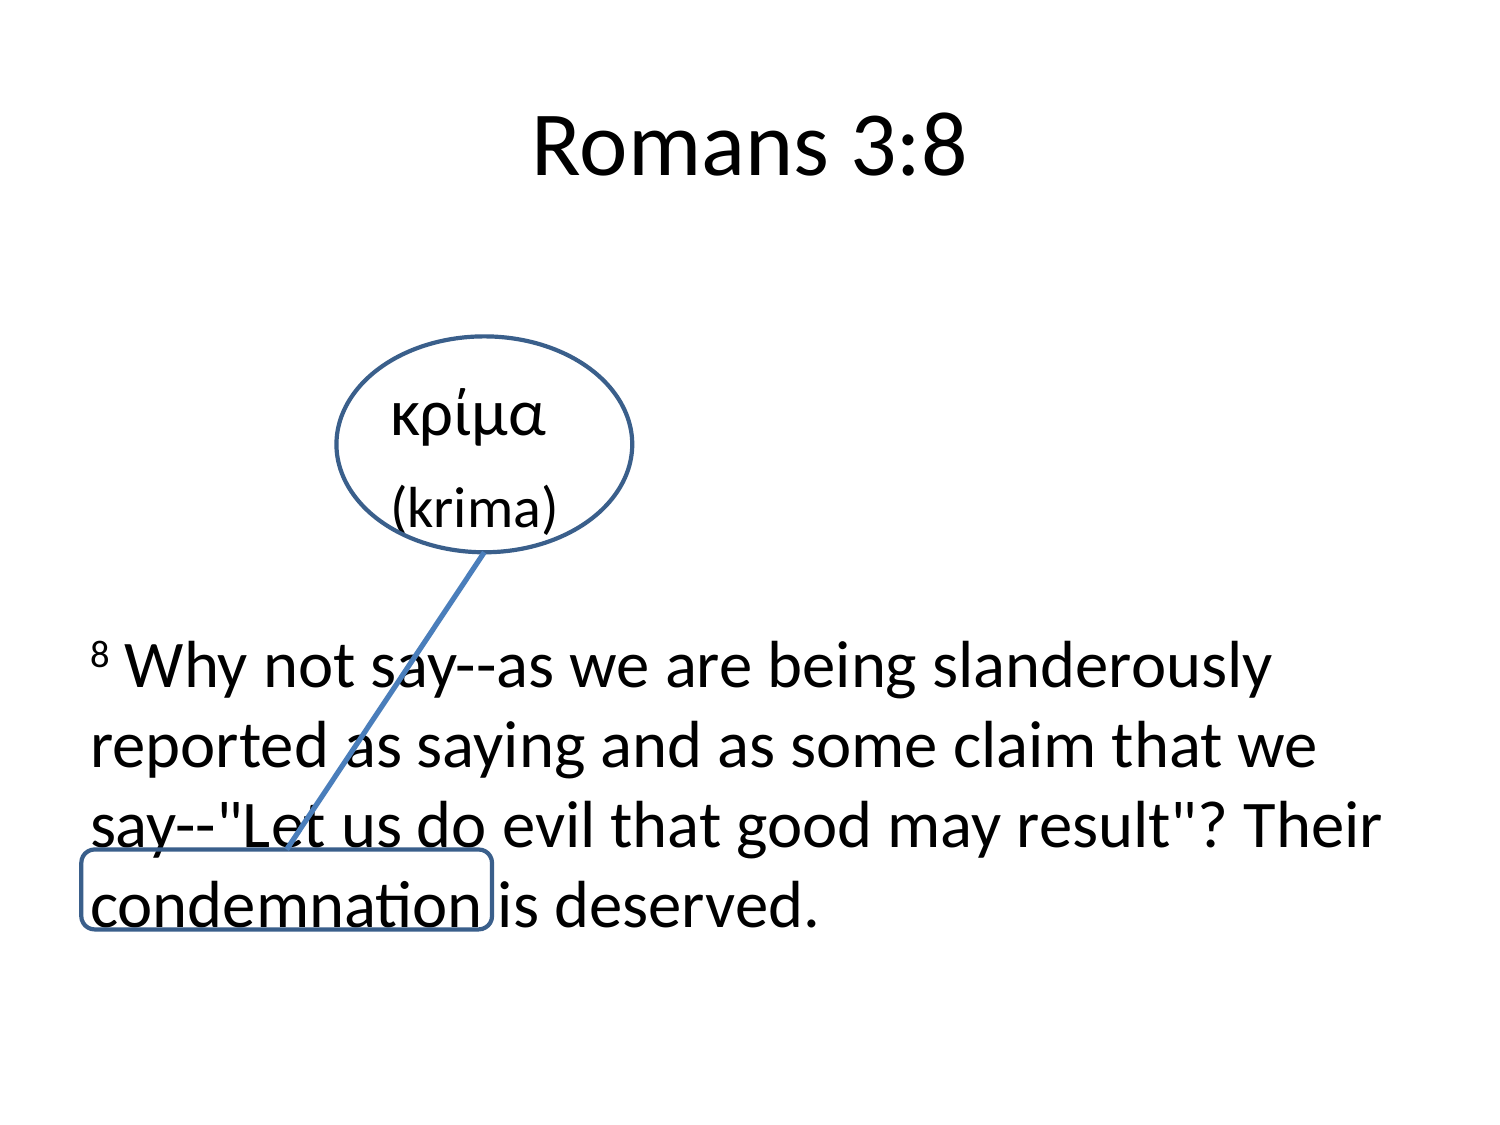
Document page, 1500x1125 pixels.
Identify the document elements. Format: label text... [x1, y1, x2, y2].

text_box [79, 847, 495, 932]
list κρίμα (krima) 8 Why not say--as we are being slanderously reported as saying and as some claim that we say--"Let us do evil that good may result"? Their condemnation is deserved. [75, 262, 1425, 1005]
text_box [334, 334, 635, 555]
title Romans 3:8 [75, 45, 1425, 233]
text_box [286, 552, 485, 850]
